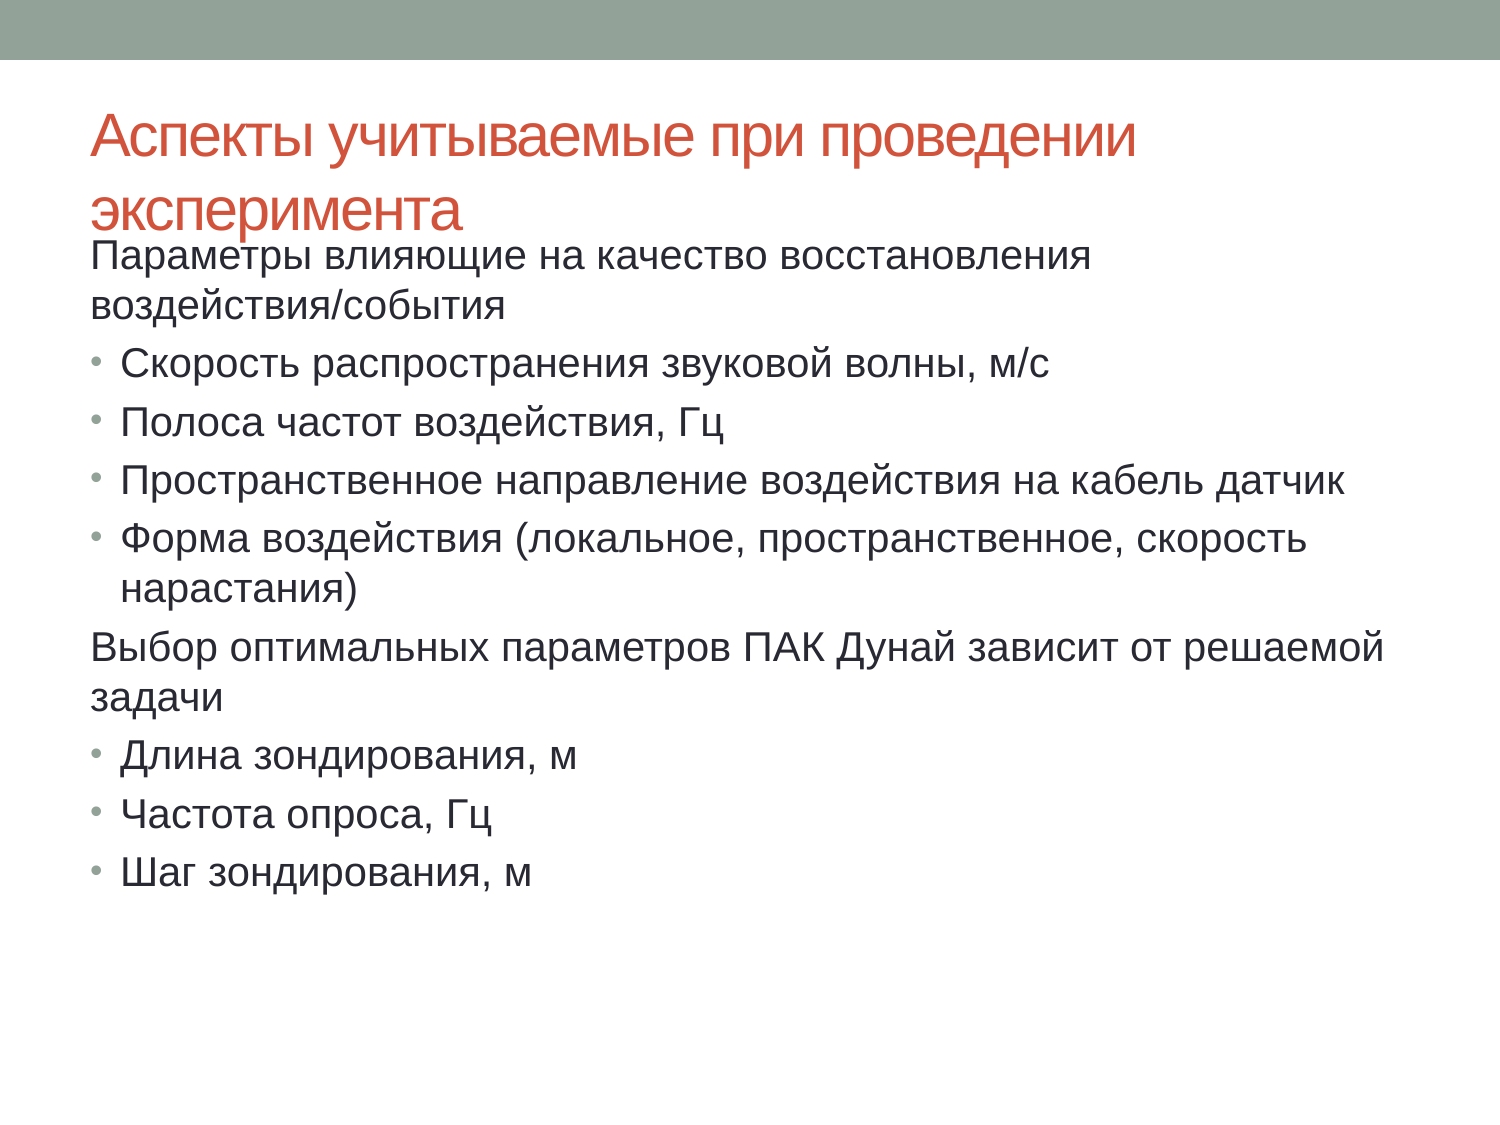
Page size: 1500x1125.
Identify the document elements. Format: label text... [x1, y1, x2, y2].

title Аспекты учитываемые при проведении эксперимента [75, 87, 1425, 219]
list Параметры влияющие на качество восстановления воздействия/события Скорость распространения звуковой волны, м/с Полоса частот воздействия, Гц Пространственное направление воздействия на кабель датчик Форма воздействия (локальное, пространственное, скорость нарастания) Выбор оптимальных параметров ПАК Дунай зависит от решаемой задачи Длина зондирования, м Частота опроса, Гц Шаг зондирования, м [75, 219, 1425, 1005]
